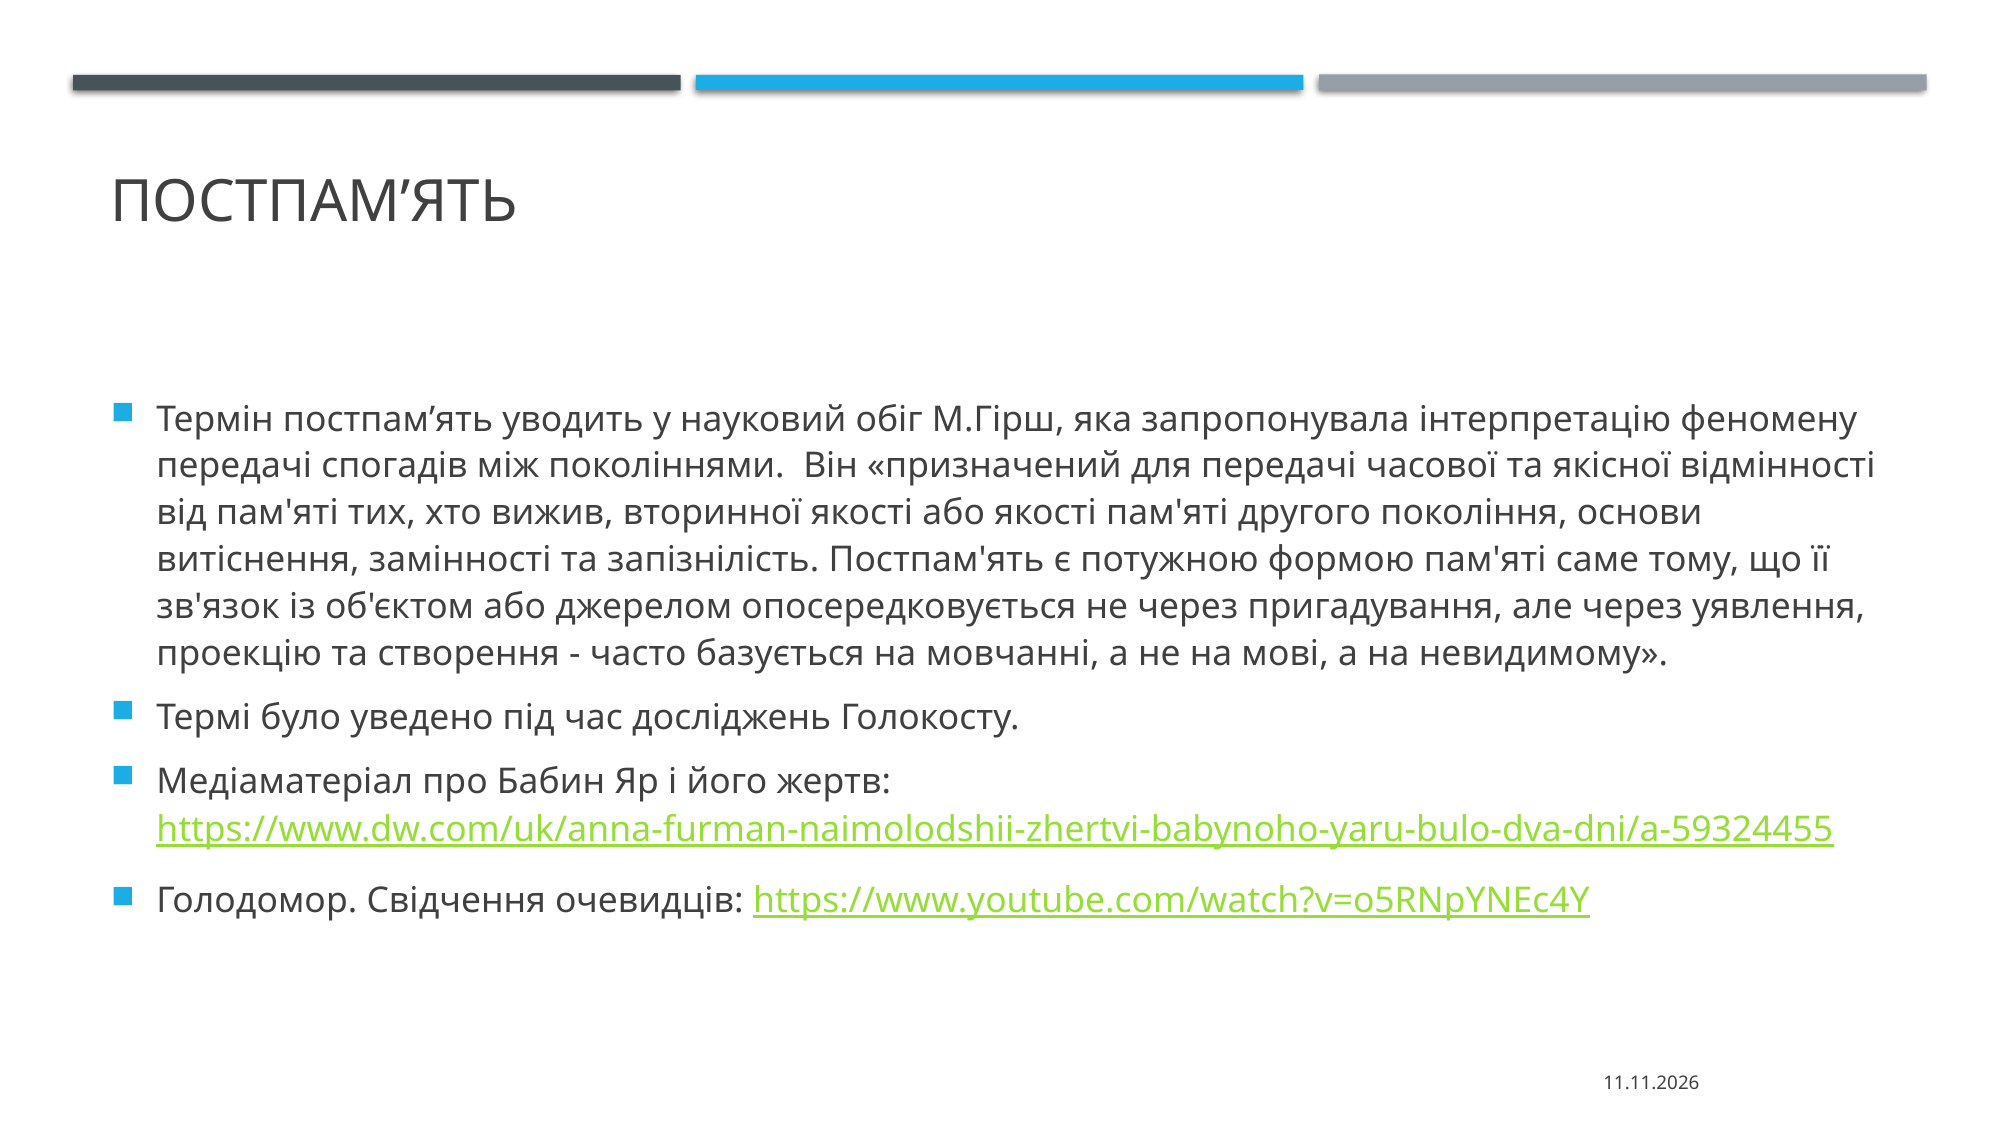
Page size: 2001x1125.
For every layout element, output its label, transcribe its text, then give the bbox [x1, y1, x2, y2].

title Постпам’ять [95, 115, 1905, 311]
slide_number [1247, 1053, 1715, 1114]
list Термін постпамʼять уводить у науковий обіг М.Гірш, яка запропонувала інтерпретацію феномену передачі спогадів між поколіннями. Він «призначений для передачі часової та якісної відмінності від пам'яті тих, хто вижив, вторинної якості або якості пам'яті другого покоління, основи витіснення, замінності та запізнілість. Постпам'ять є потужною формою пам'яті саме тому, що її зв'язок із об'єктом або джерелом опосередковується не через пригадування, але через уявлення, проекцію та створення - часто базується на мовчанні, а не на мові, а на невидимому». Термі було уведено під час досліджень Голокосту. Медіаматеріал про Бабин Яр і його жертв: https://www.dw.com/uk/anna-furman-naimolodshii-zhertvi-babynoho-yaru-bulo-dva-dni/a-59324455 Голодомор. Свідчення очевидців: https://www.youtube.com/watch?v=o5RNpYNEc4Y [95, 383, 1905, 981]
